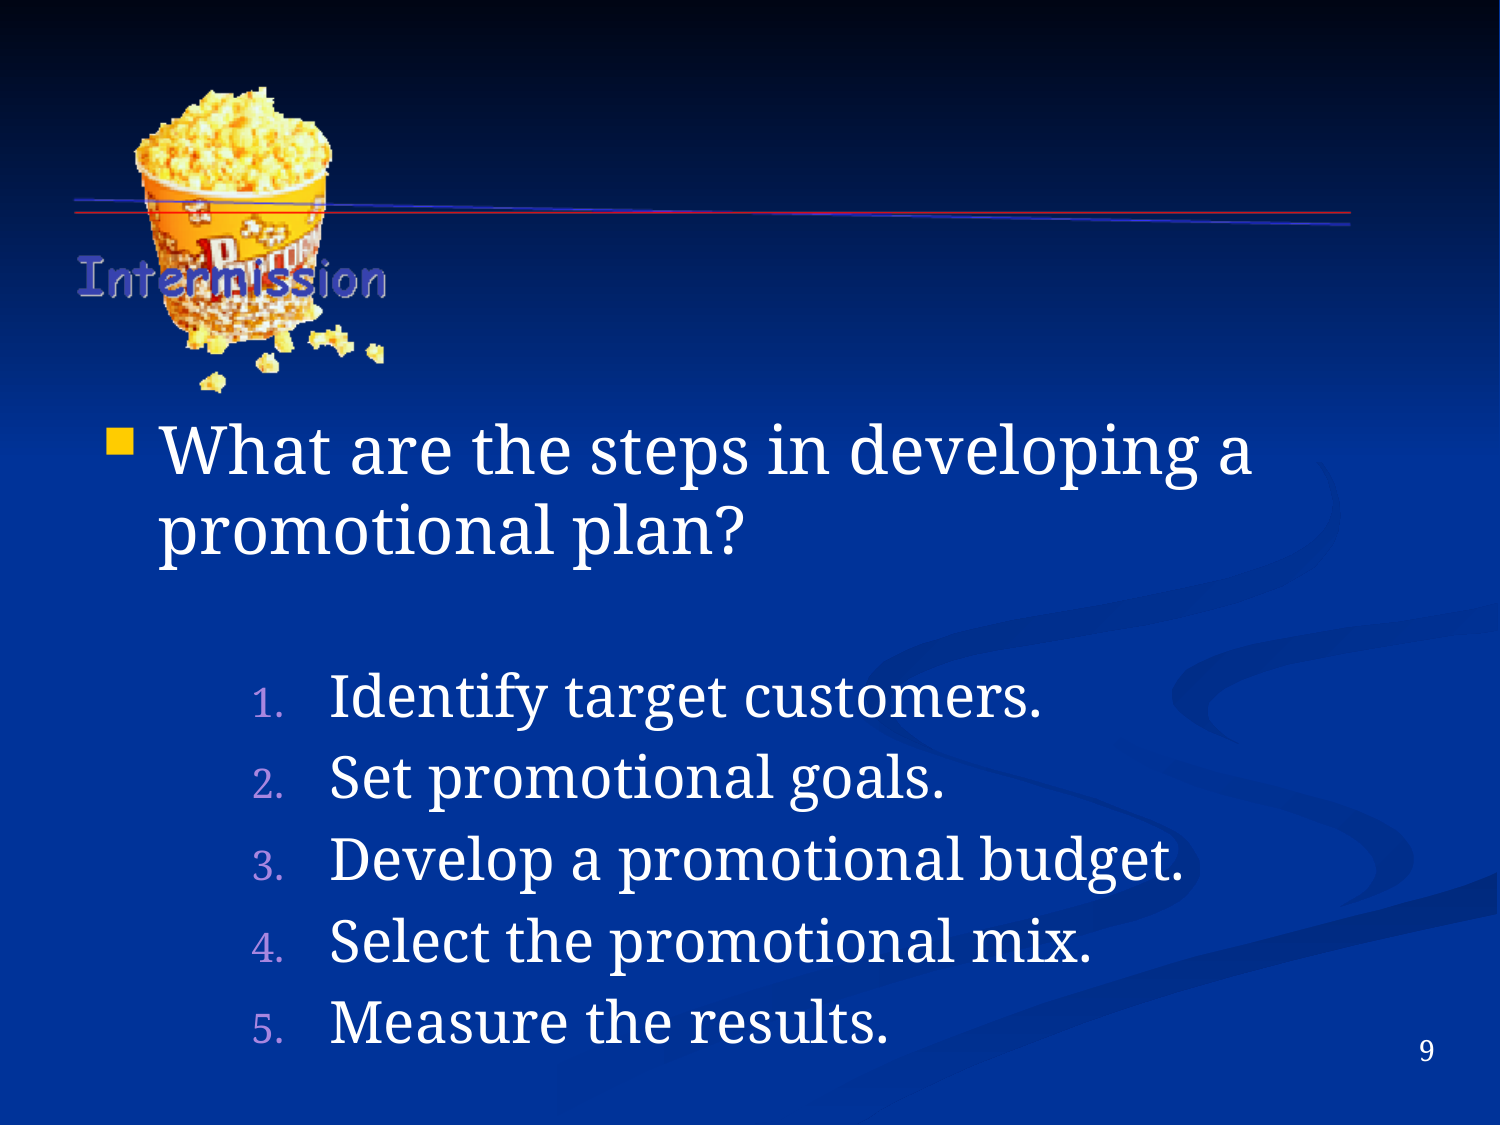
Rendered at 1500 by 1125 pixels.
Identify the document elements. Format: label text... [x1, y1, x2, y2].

text_box 9 [1137, 1024, 1450, 1103]
picture [62, 74, 1352, 451]
list What are the steps in developing a promotional plan? Identify target customers. Set promotional goals. Develop a promotional budget. Select the promotional mix. Measure the results. [87, 400, 1401, 976]
